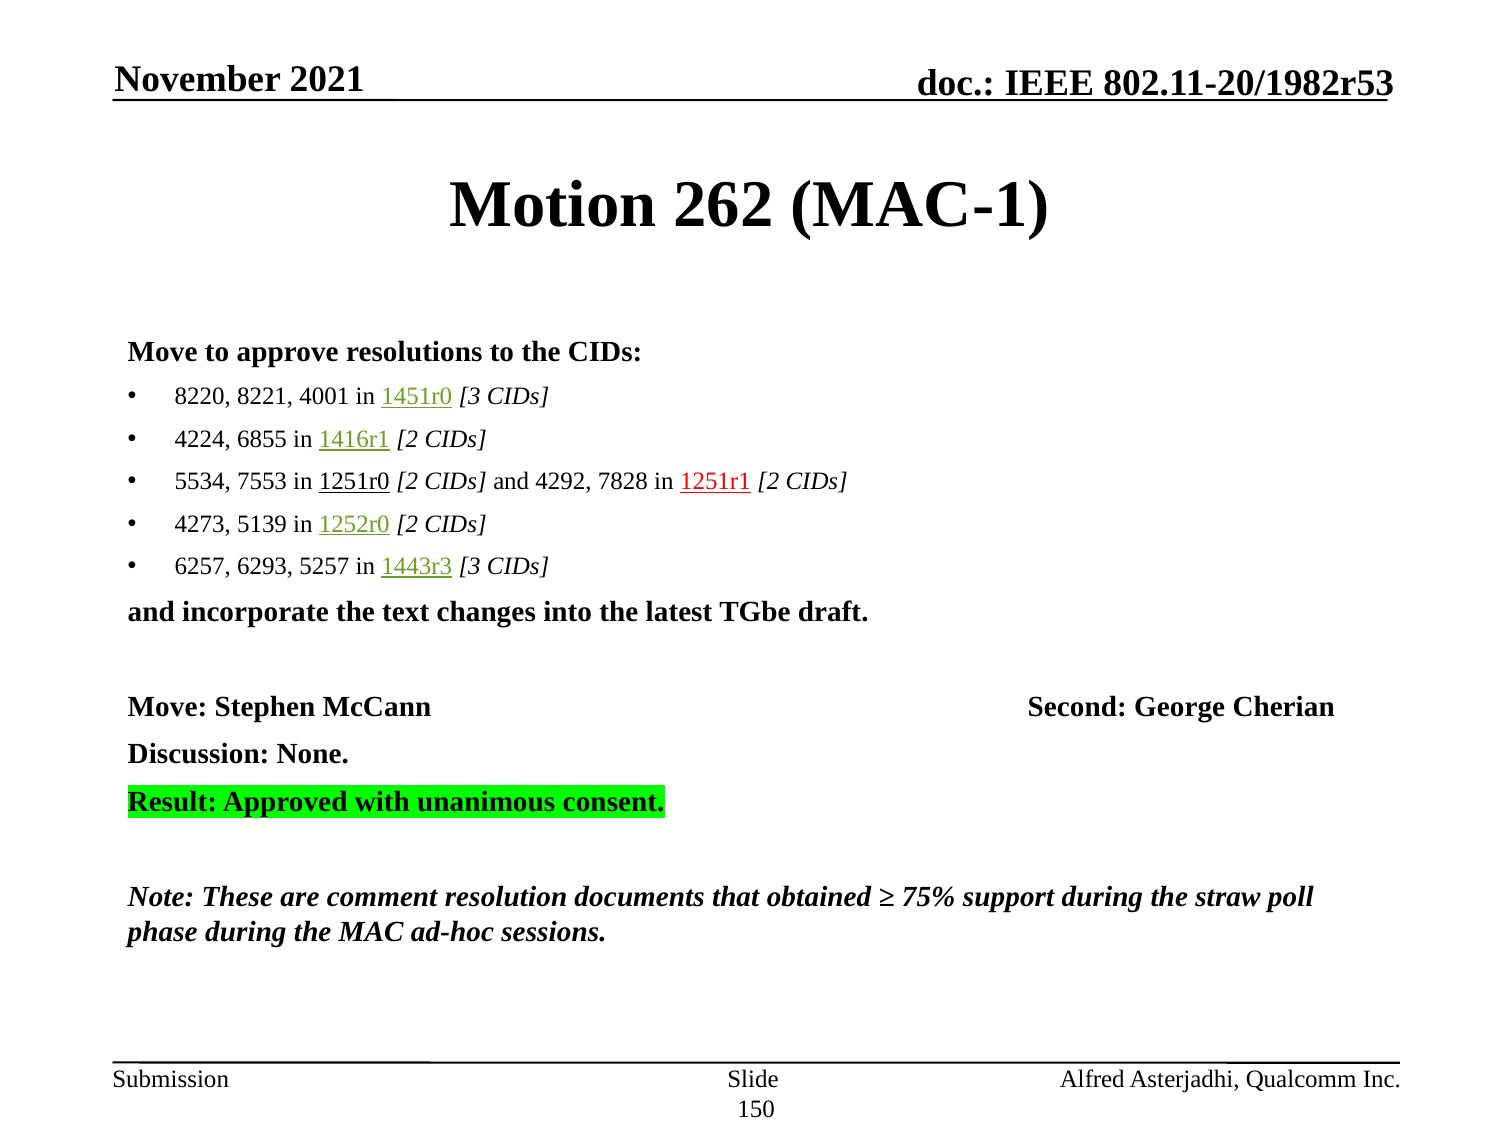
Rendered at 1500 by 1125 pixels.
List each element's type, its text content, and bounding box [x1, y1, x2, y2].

title Motion 262 (MAC-1) [112, 112, 1388, 288]
list Move to approve resolutions to the CIDs: 8220, 8221, 4001 in 1451r0 [3 CIDs] 4224, 6855 in 1416r1 [2 CIDs] 5534, 7553 in 1251r0 [2 CIDs] and 4292, 7828 in 1251r1 [2 CIDs] 4273, 5139 in 1252r0 [2 CIDs] 6257, 6293, 5257 in 1443r3 [3 CIDs] and incorporate the text changes into the latest TGbe draft. Move: Stephen McCann Second: George Cherian Discussion: None. Result: Approved with unanimous consent. Note: These are comment resolution documents that obtained ≥ 75% support during the straw poll phase during the MAC ad-hoc sessions. [112, 324, 1388, 1063]
footer Alfred Asterjadhi, Qualcomm Inc. [878, 1061, 1402, 1093]
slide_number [114, 54, 423, 100]
slide_number Slide 150 [712, 1061, 800, 1123]
